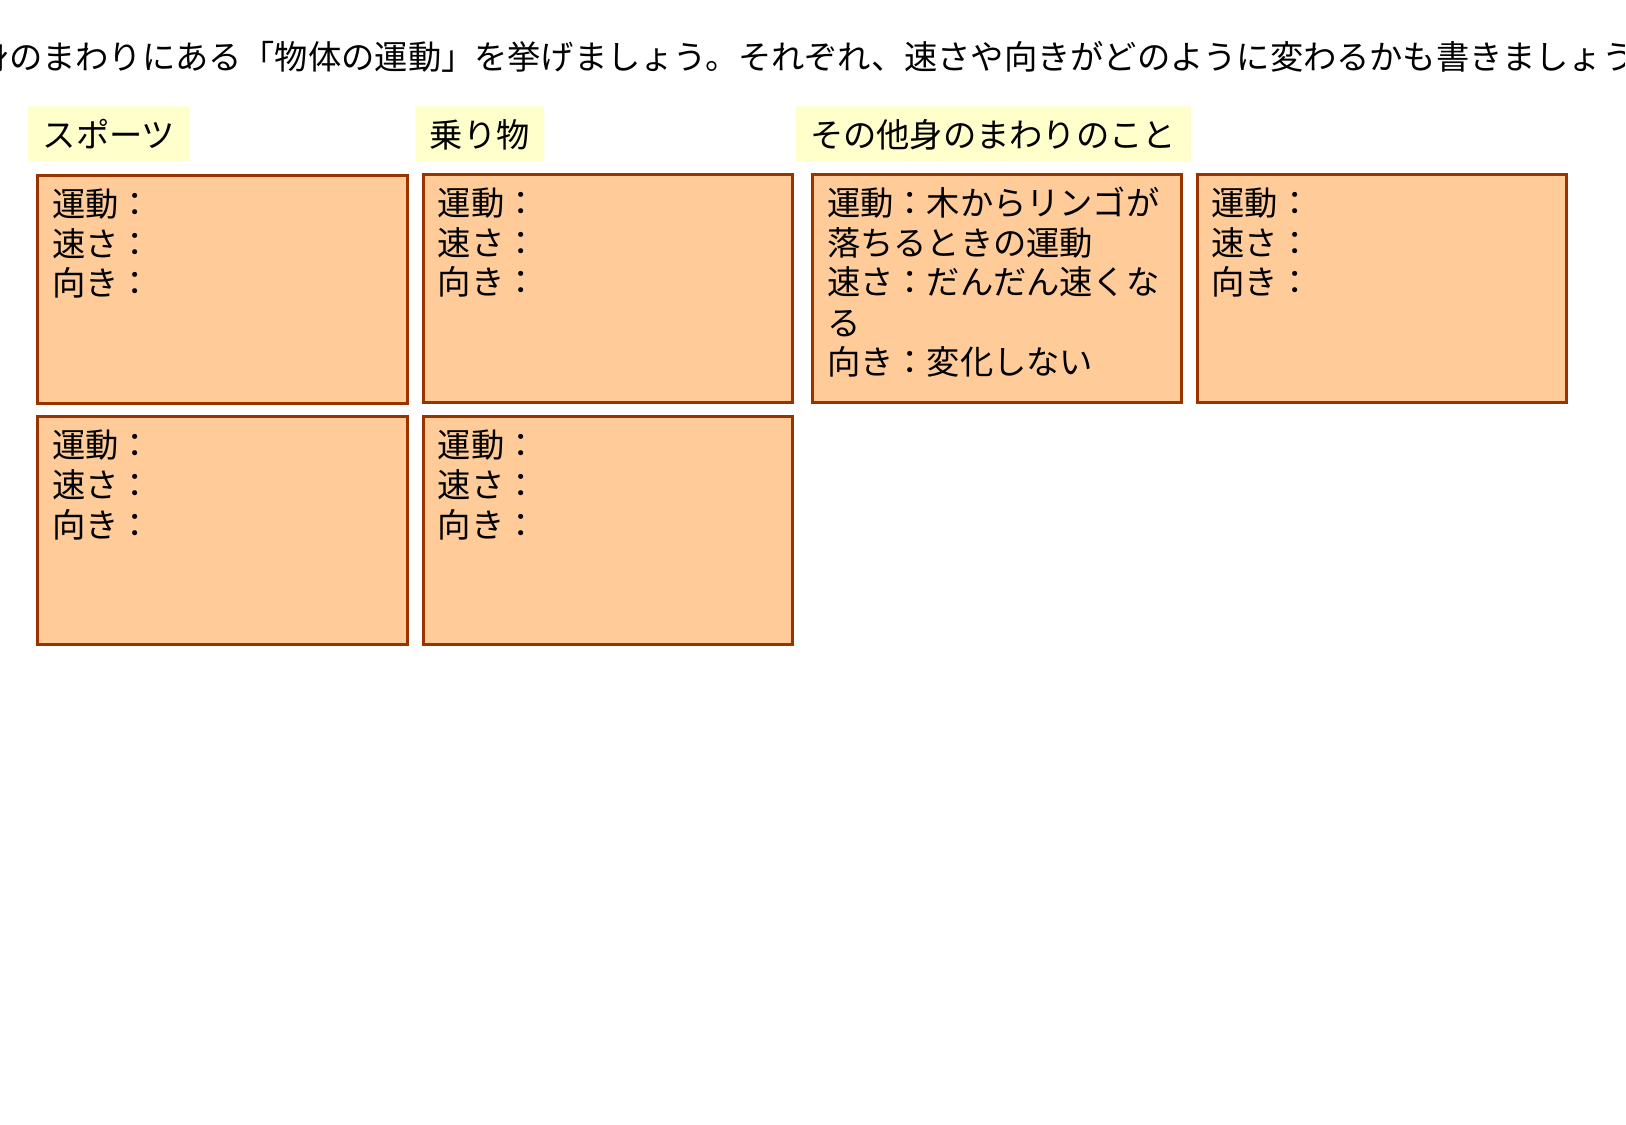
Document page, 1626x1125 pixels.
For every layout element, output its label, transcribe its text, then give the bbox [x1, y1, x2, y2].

text_box 運動： 速さ： 向き： [36, 174, 409, 405]
text_box 運動：木からリンゴが落ちるときの運動 速さ：だんだん速くなる 向き：変化しない [811, 173, 1183, 404]
text_box スポーツ [28, 106, 190, 161]
text_box ①身のまわりにある「物体の運動」を挙げましょう。それぞれ、速さや向きがどのように変わるかも書きましょう。 [0, 28, 1625, 84]
text_box 運動： 速さ： 向き： [36, 415, 409, 646]
text_box 乗り物 [415, 106, 545, 161]
text_box その他身のまわりのこと [795, 106, 1191, 161]
text_box 運動： 速さ： 向き： [422, 415, 794, 646]
text_box 運動： 速さ： 向き： [1196, 173, 1568, 404]
text_box 運動： 速さ： 向き： [422, 173, 794, 404]
